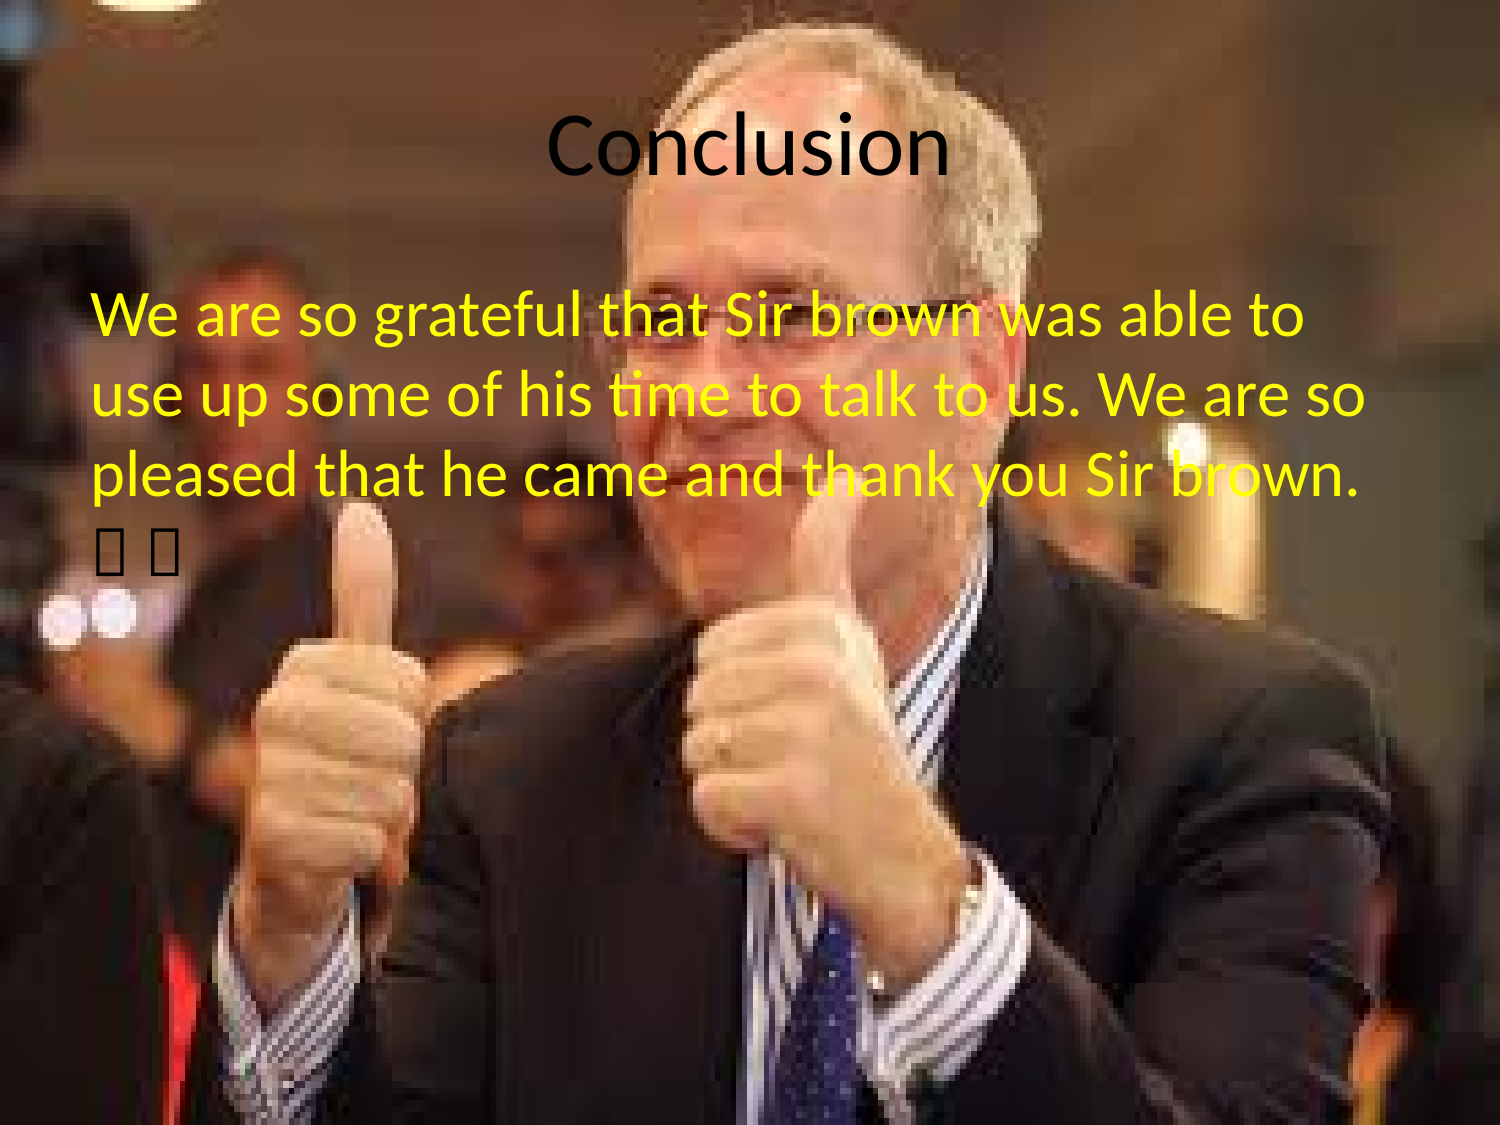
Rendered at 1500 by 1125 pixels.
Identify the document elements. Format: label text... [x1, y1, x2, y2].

title Conclusion [75, 45, 1425, 233]
list We are so grateful that Sir brown was able to use up some of his time to talk to us. We are so pleased that he came and thank you Sir brown.   [75, 262, 1425, 1005]
picture [0, 0, 1500, 1125]
